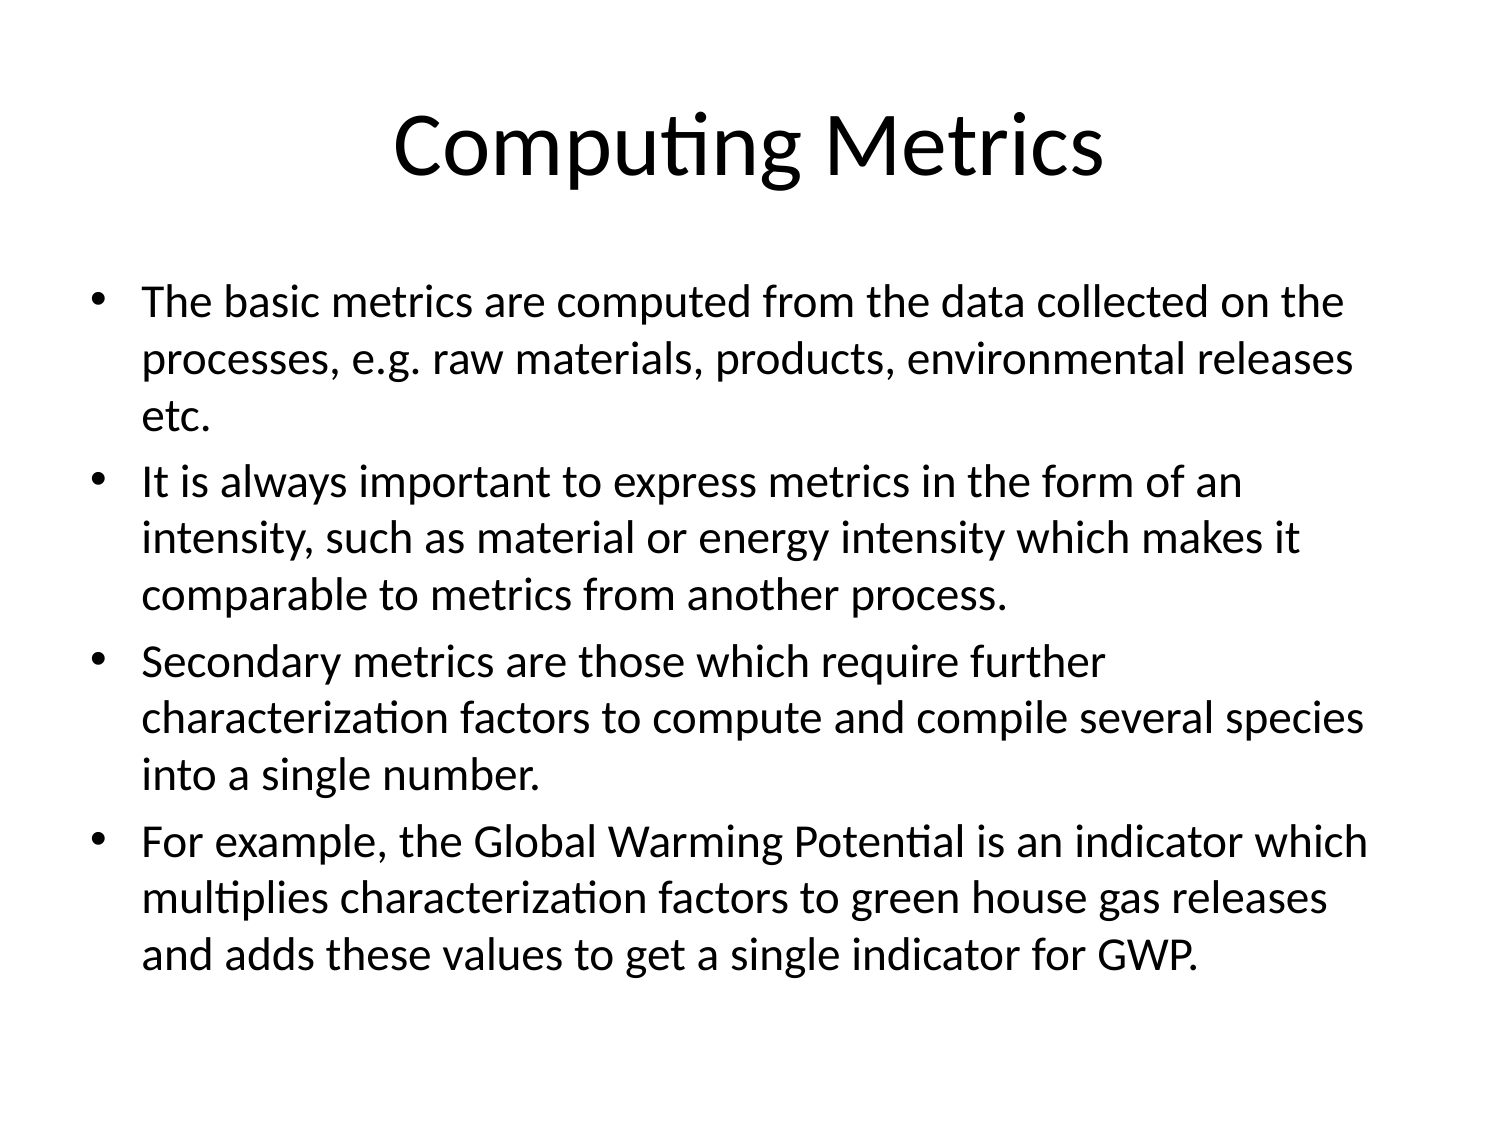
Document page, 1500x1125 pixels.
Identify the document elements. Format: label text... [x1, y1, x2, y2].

title Computing Metrics [75, 45, 1425, 233]
list The basic metrics are computed from the data collected on the processes, e.g. raw materials, products, environmental releases etc. It is always important to express metrics in the form of an intensity, such as material or energy intensity which makes it comparable to metrics from another process. Secondary metrics are those which require further characterization factors to compute and compile several species into a single number. For example, the Global Warming Potential is an indicator which multiplies characterization factors to green house gas releases and adds these values to get a single indicator for GWP. [75, 262, 1425, 1005]
